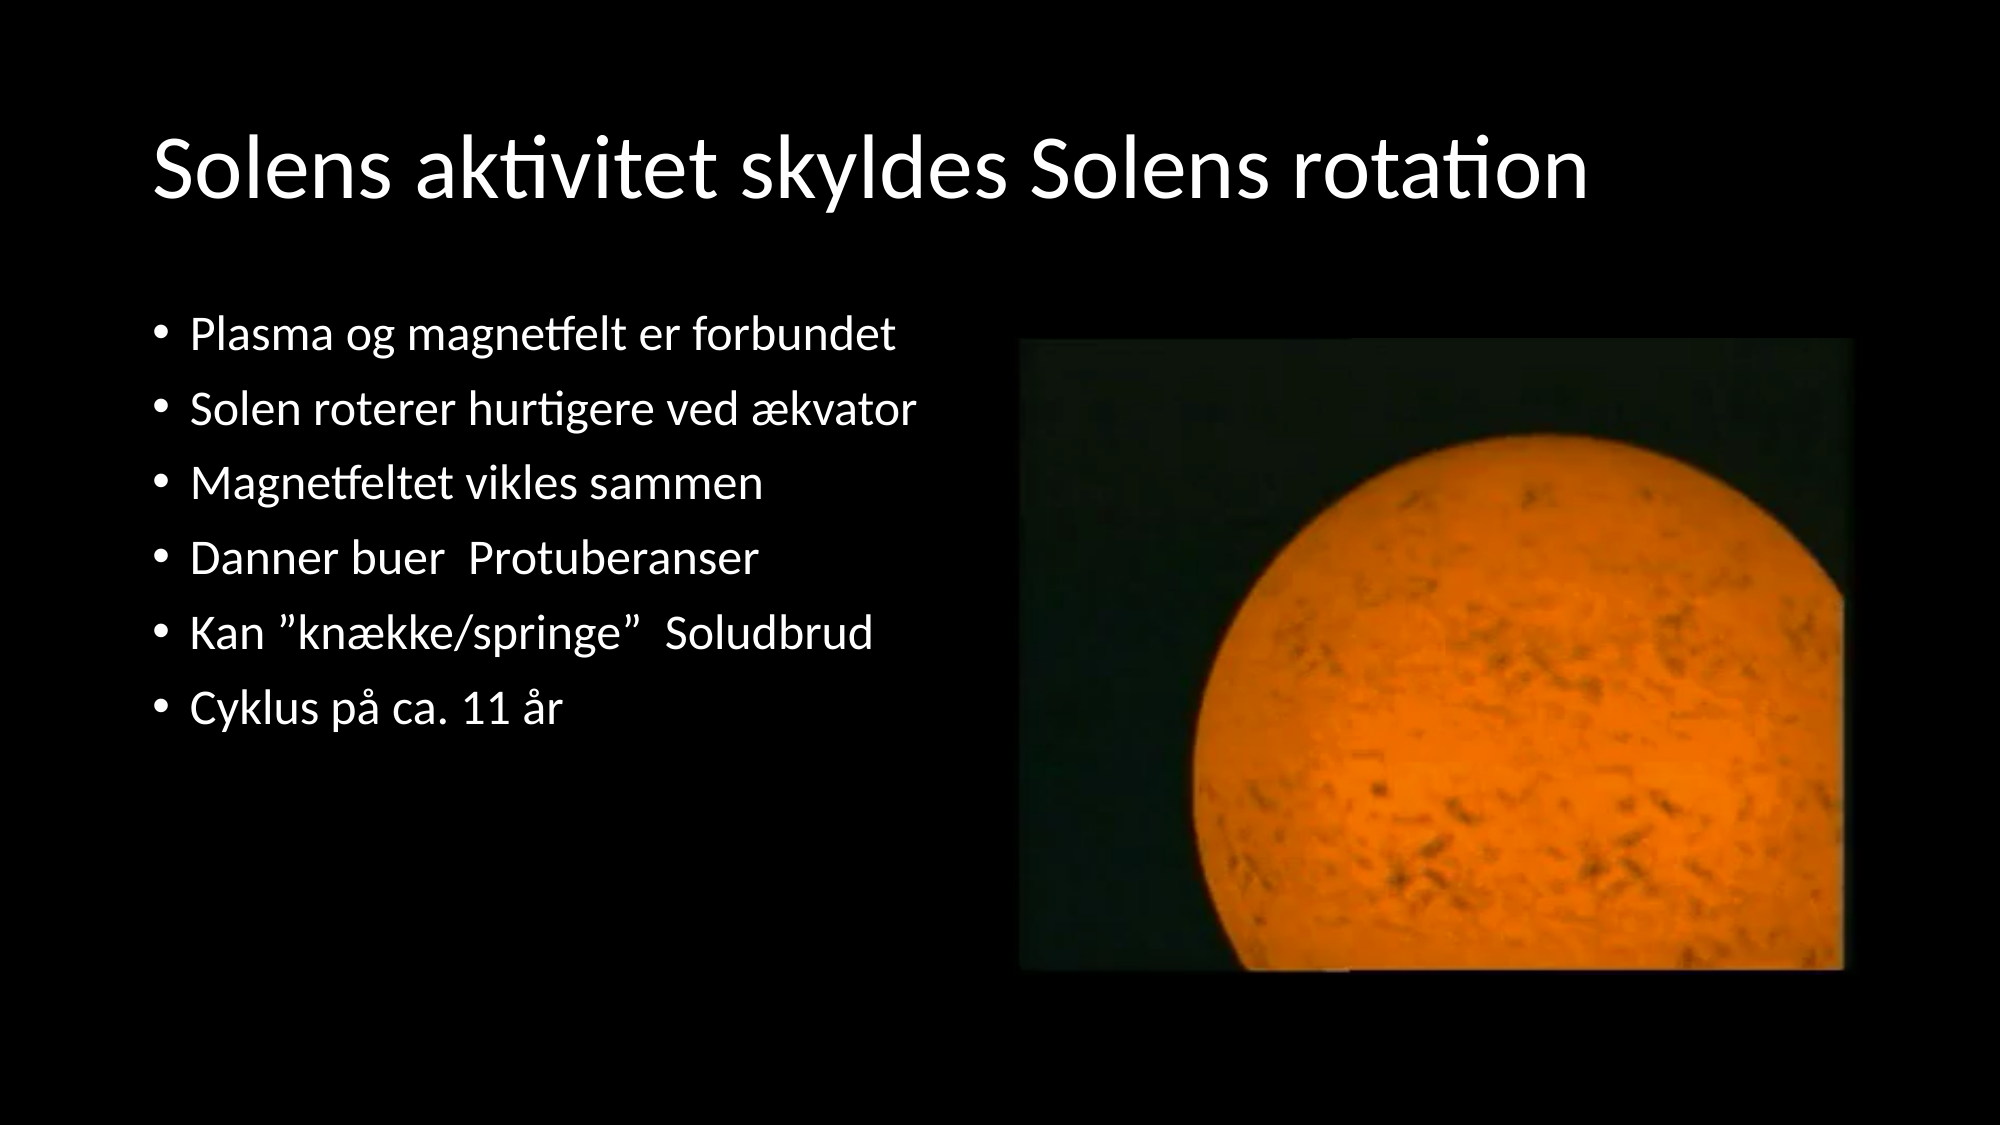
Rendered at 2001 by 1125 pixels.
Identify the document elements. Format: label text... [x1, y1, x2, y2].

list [1012, 337, 1863, 976]
title Solens aktivitet skyldes Solens rotation [137, 59, 1863, 278]
